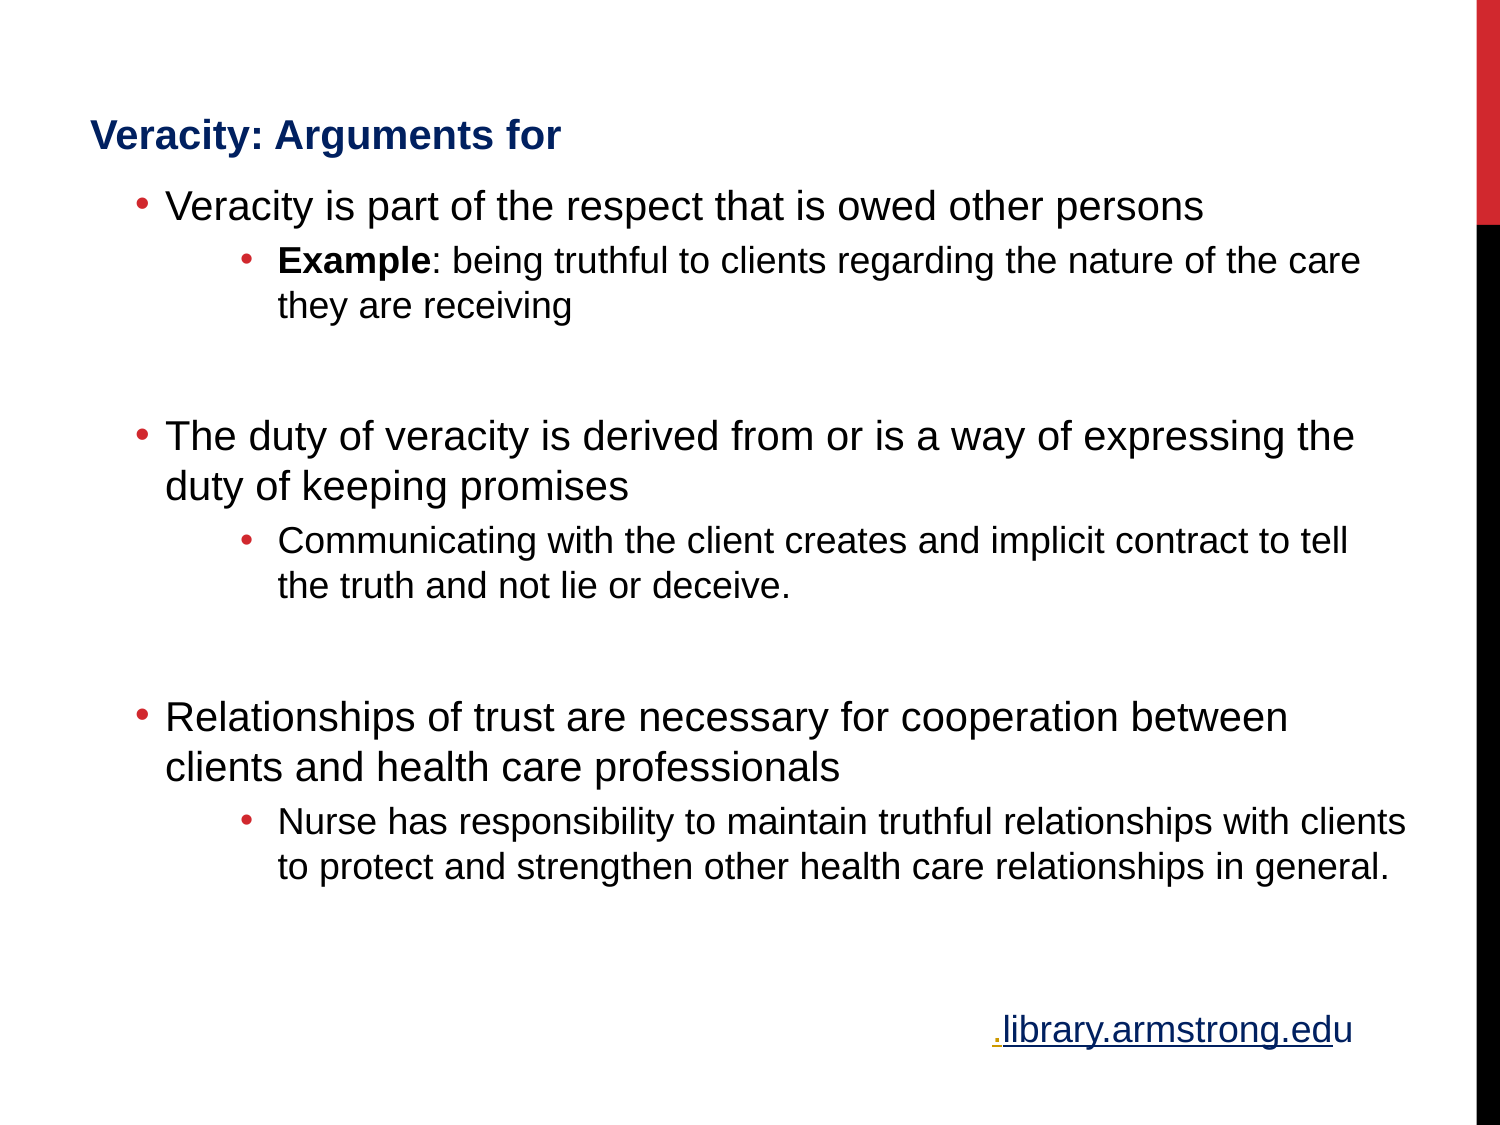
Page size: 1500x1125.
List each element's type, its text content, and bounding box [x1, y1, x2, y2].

list Veracity: Arguments for Veracity is part of the respect that is owed other persons Example: being truthful to clients regarding the nature of the care they are receiving The duty of veracity is derived from or is a way of expressing the duty of keeping promises Communicating with the client creates and implicit contract to tell the truth and not lie or deceive. Relationships of trust are necessary for cooperation between clients and health care professionals Nurse has responsibility to maintain truthful relationships with clients to protect and strengthen other health care relationships in general. [75, 99, 1425, 1005]
text_box .library.armstrong.edu [977, 998, 1369, 1058]
